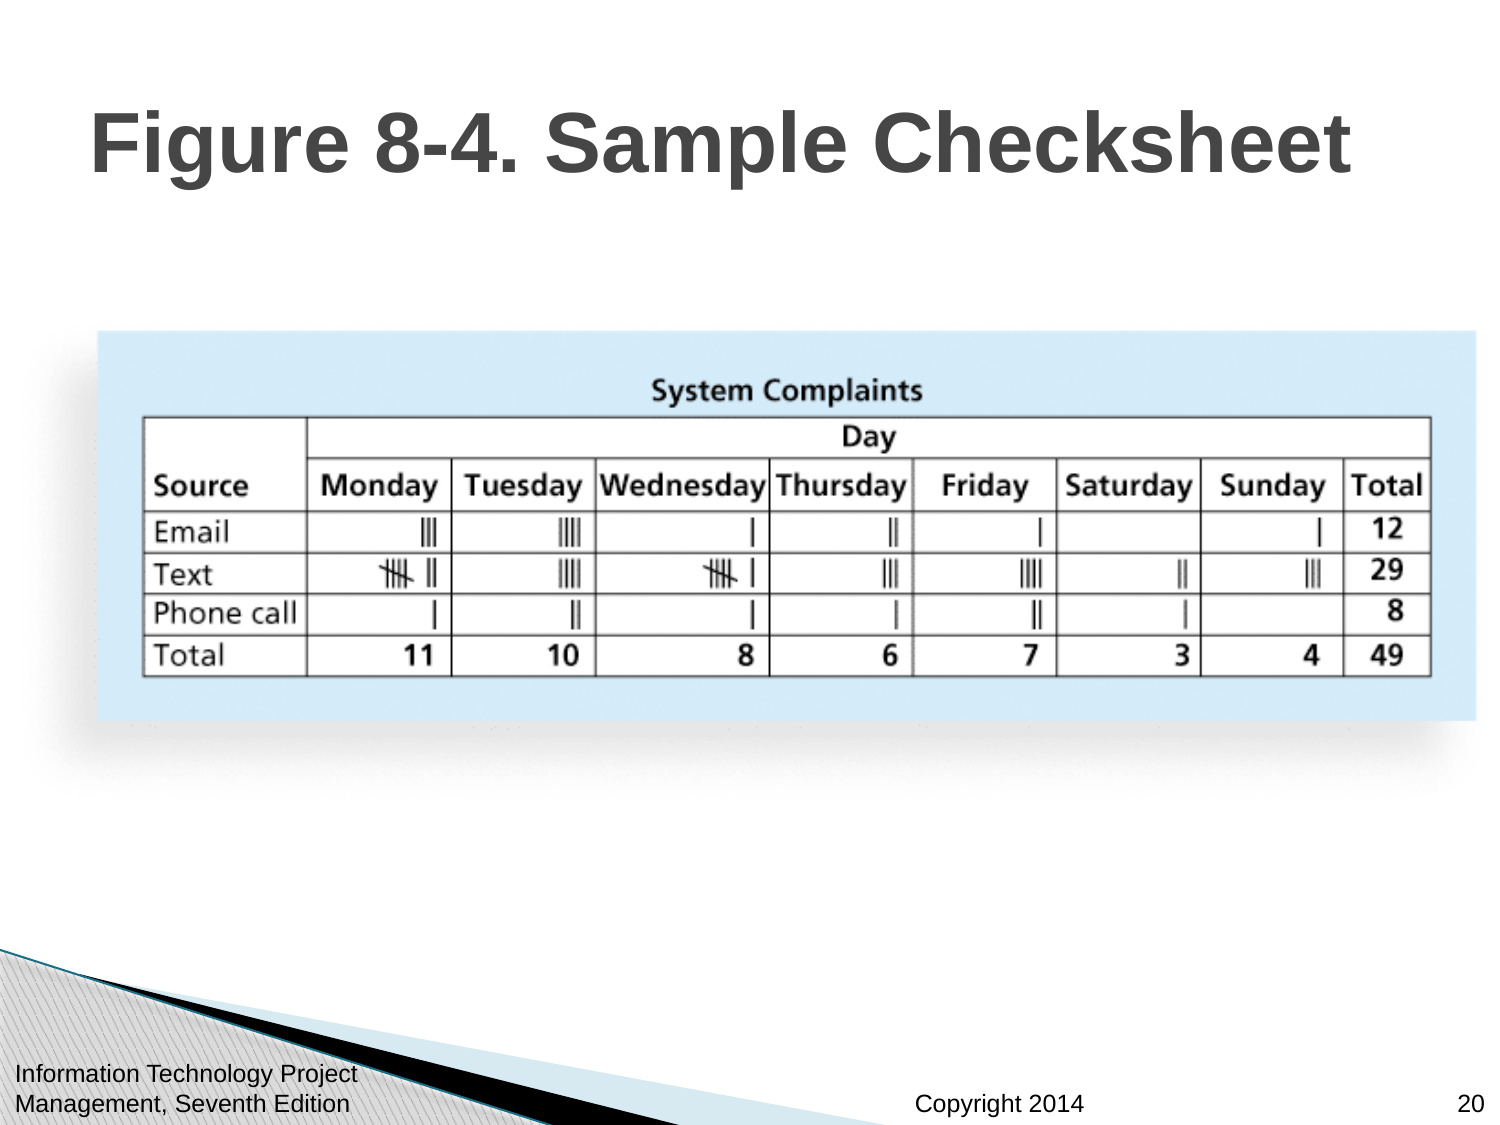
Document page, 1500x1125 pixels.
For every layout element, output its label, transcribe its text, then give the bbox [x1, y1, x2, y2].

title Figure 8-4. Sample Checksheet [75, 45, 1425, 233]
slide_number 20 [1408, 1065, 1500, 1125]
footer Information Technology Project Management, Seventh Edition [0, 1065, 425, 1125]
picture [6, 309, 1500, 813]
